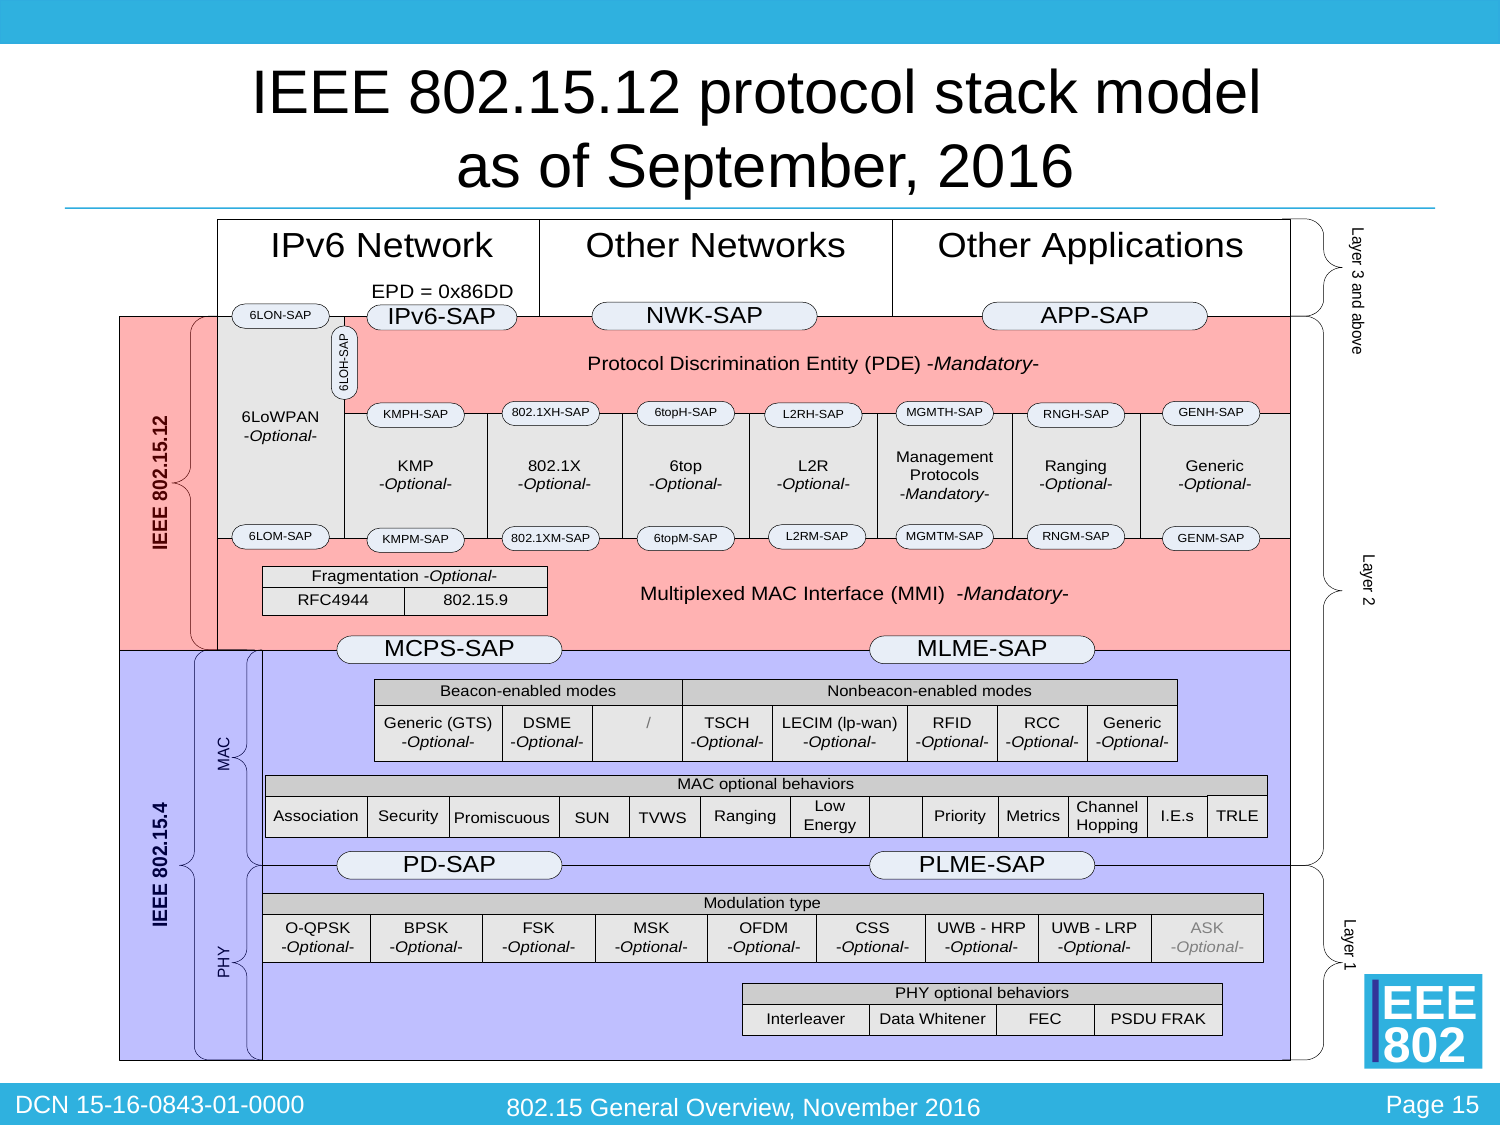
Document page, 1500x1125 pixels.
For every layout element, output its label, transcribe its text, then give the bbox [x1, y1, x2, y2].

title IEEE 802.15.12 protocol stack model as of September, 2016 [147, 42, 1384, 209]
picture [116, 216, 1384, 1063]
